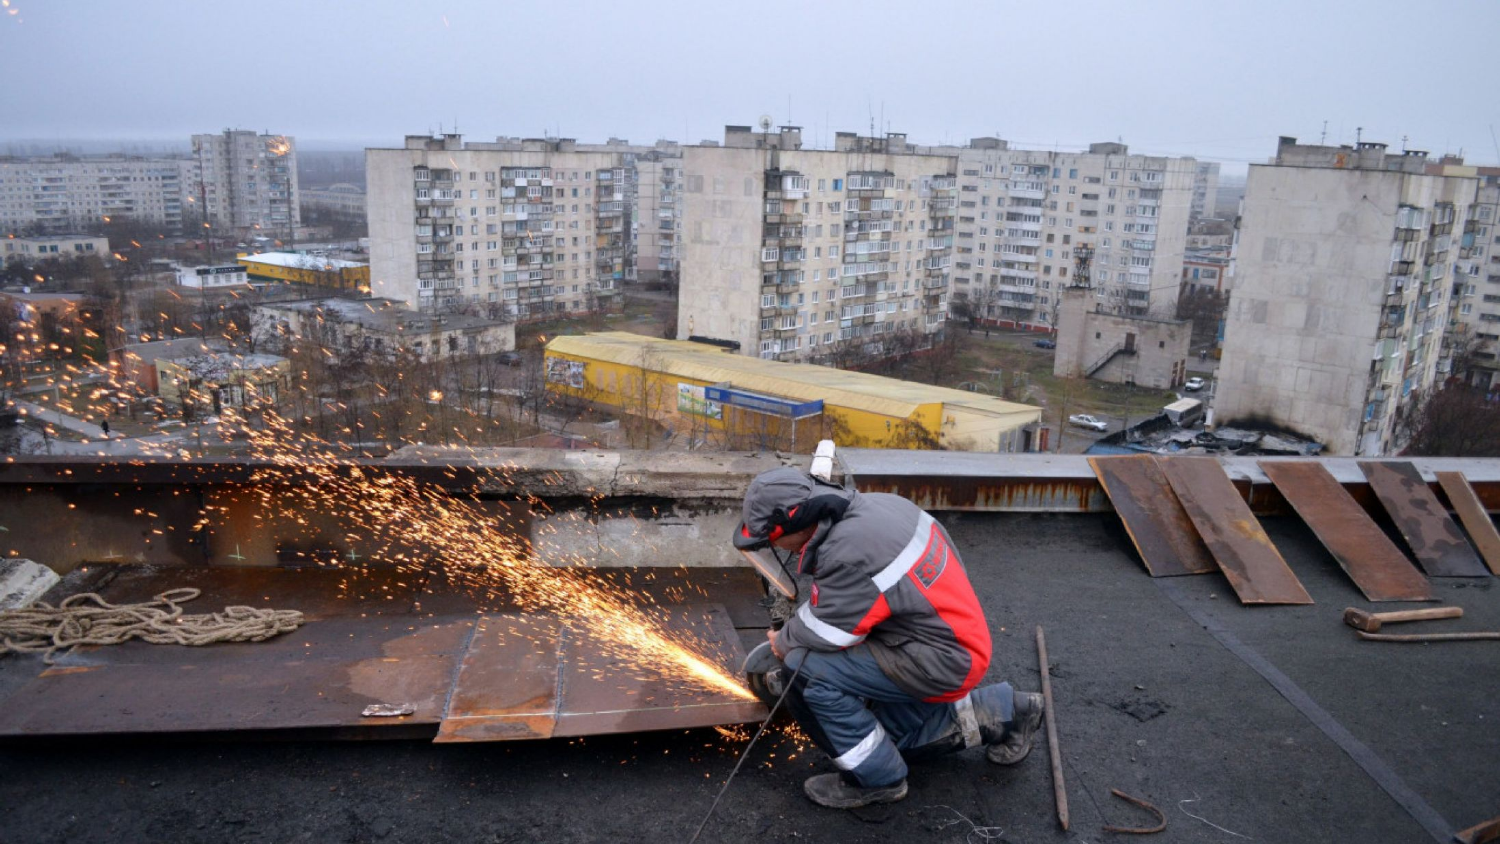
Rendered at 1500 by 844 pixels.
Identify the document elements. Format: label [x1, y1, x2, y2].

list [0, 0, 1500, 844]
